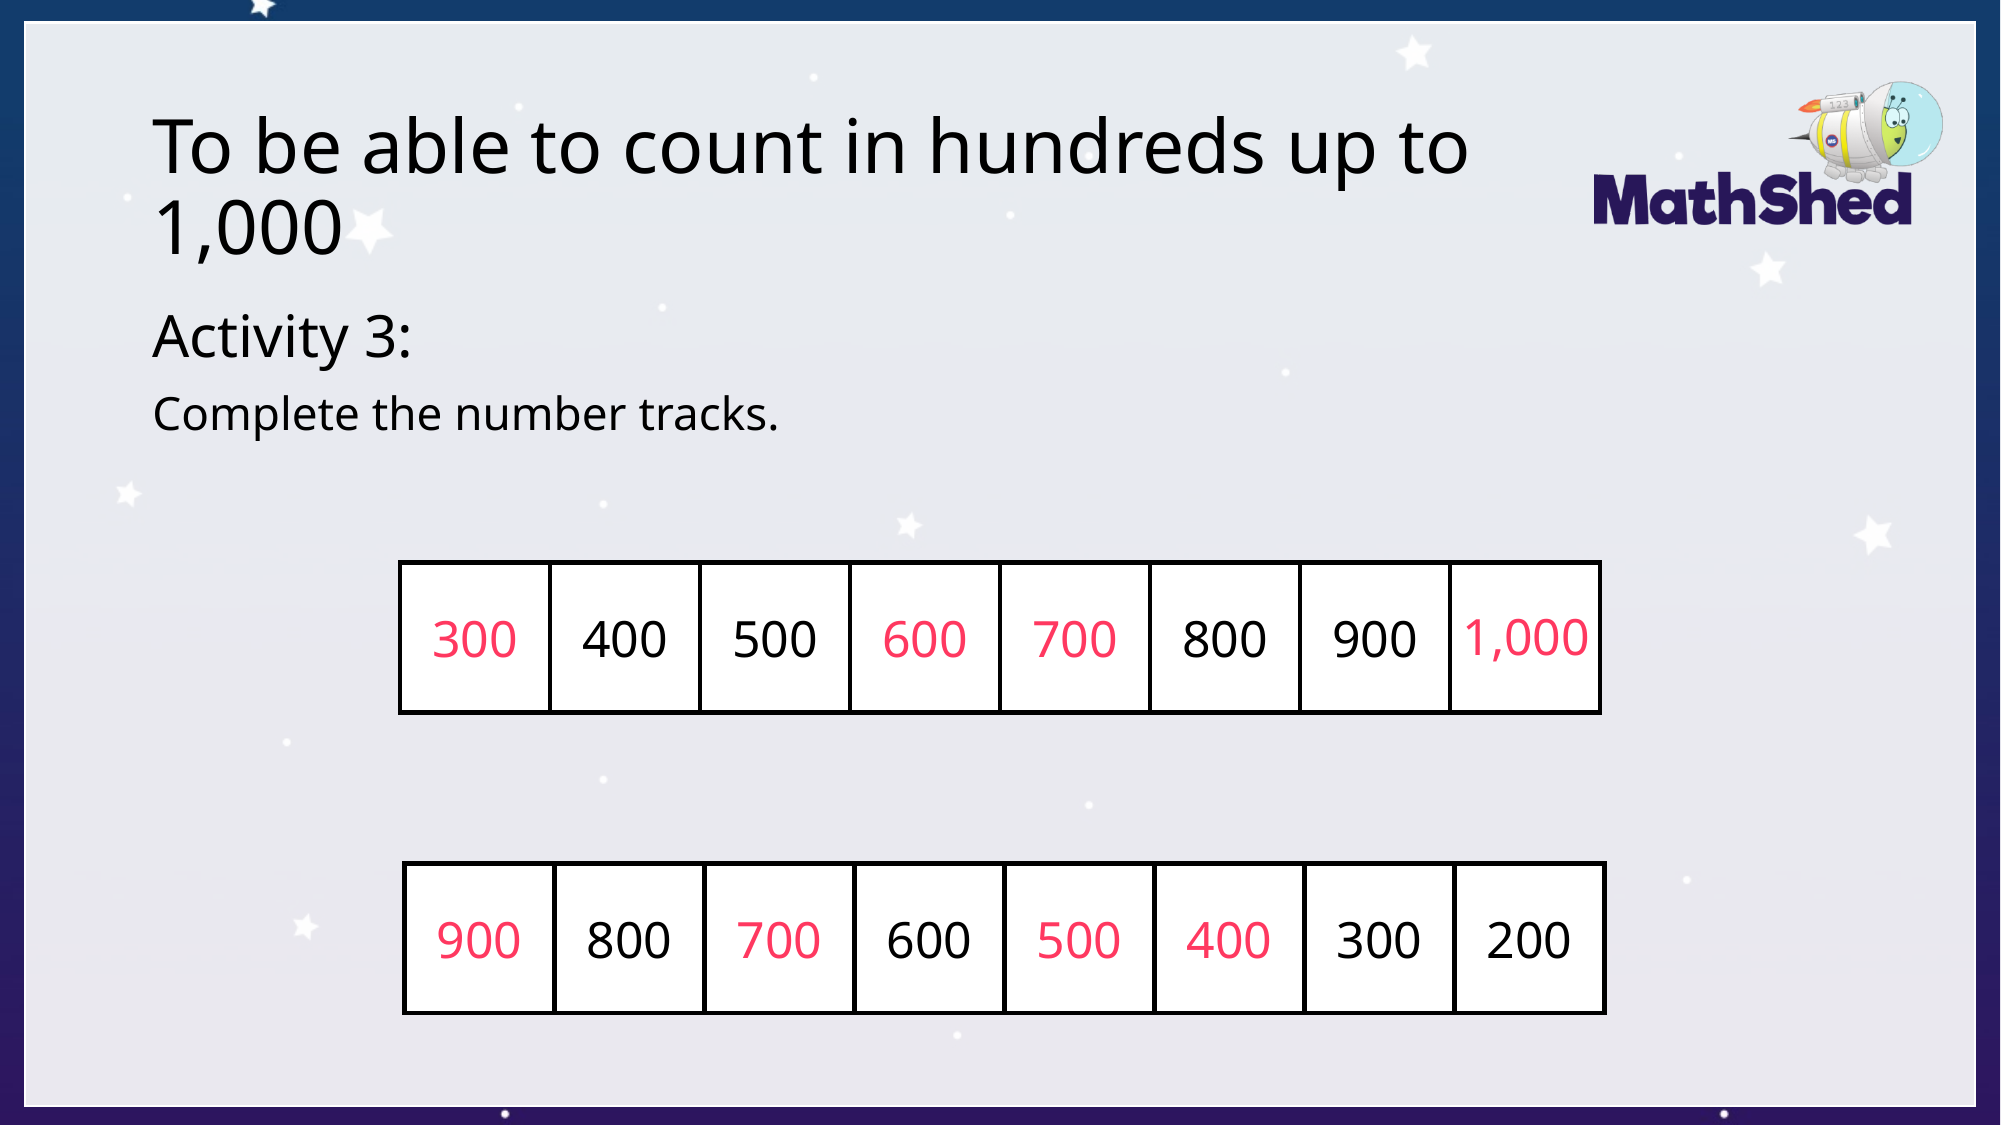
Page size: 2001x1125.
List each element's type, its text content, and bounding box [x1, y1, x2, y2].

text_box 300 [1303, 862, 1453, 1014]
text_box 300 [399, 561, 549, 713]
picture [0, 0, 2001, 1125]
text_box 1,000 [1447, 598, 1605, 674]
text_box 200 [1453, 862, 1605, 1014]
text_box 900 [403, 862, 553, 1014]
text_box 700 [703, 862, 853, 1014]
title To be able to count in hundreds up to 1,000 [137, 81, 1578, 299]
text_box 500 [699, 561, 849, 713]
text_box 800 [1149, 561, 1299, 713]
text_box 900 [1299, 561, 1449, 713]
text_box 600 [853, 862, 1003, 1014]
list Activity 3: Complete the number tracks. [137, 299, 1863, 1014]
text_box 800 [553, 862, 703, 1014]
text_box [1449, 674, 1601, 713]
text_box 400 [549, 561, 699, 713]
text_box 700 [999, 561, 1149, 713]
text_box 600 [849, 561, 999, 713]
text_box [1449, 561, 1601, 598]
text_box 500 [1003, 862, 1153, 1014]
text_box 400 [1153, 862, 1303, 1014]
